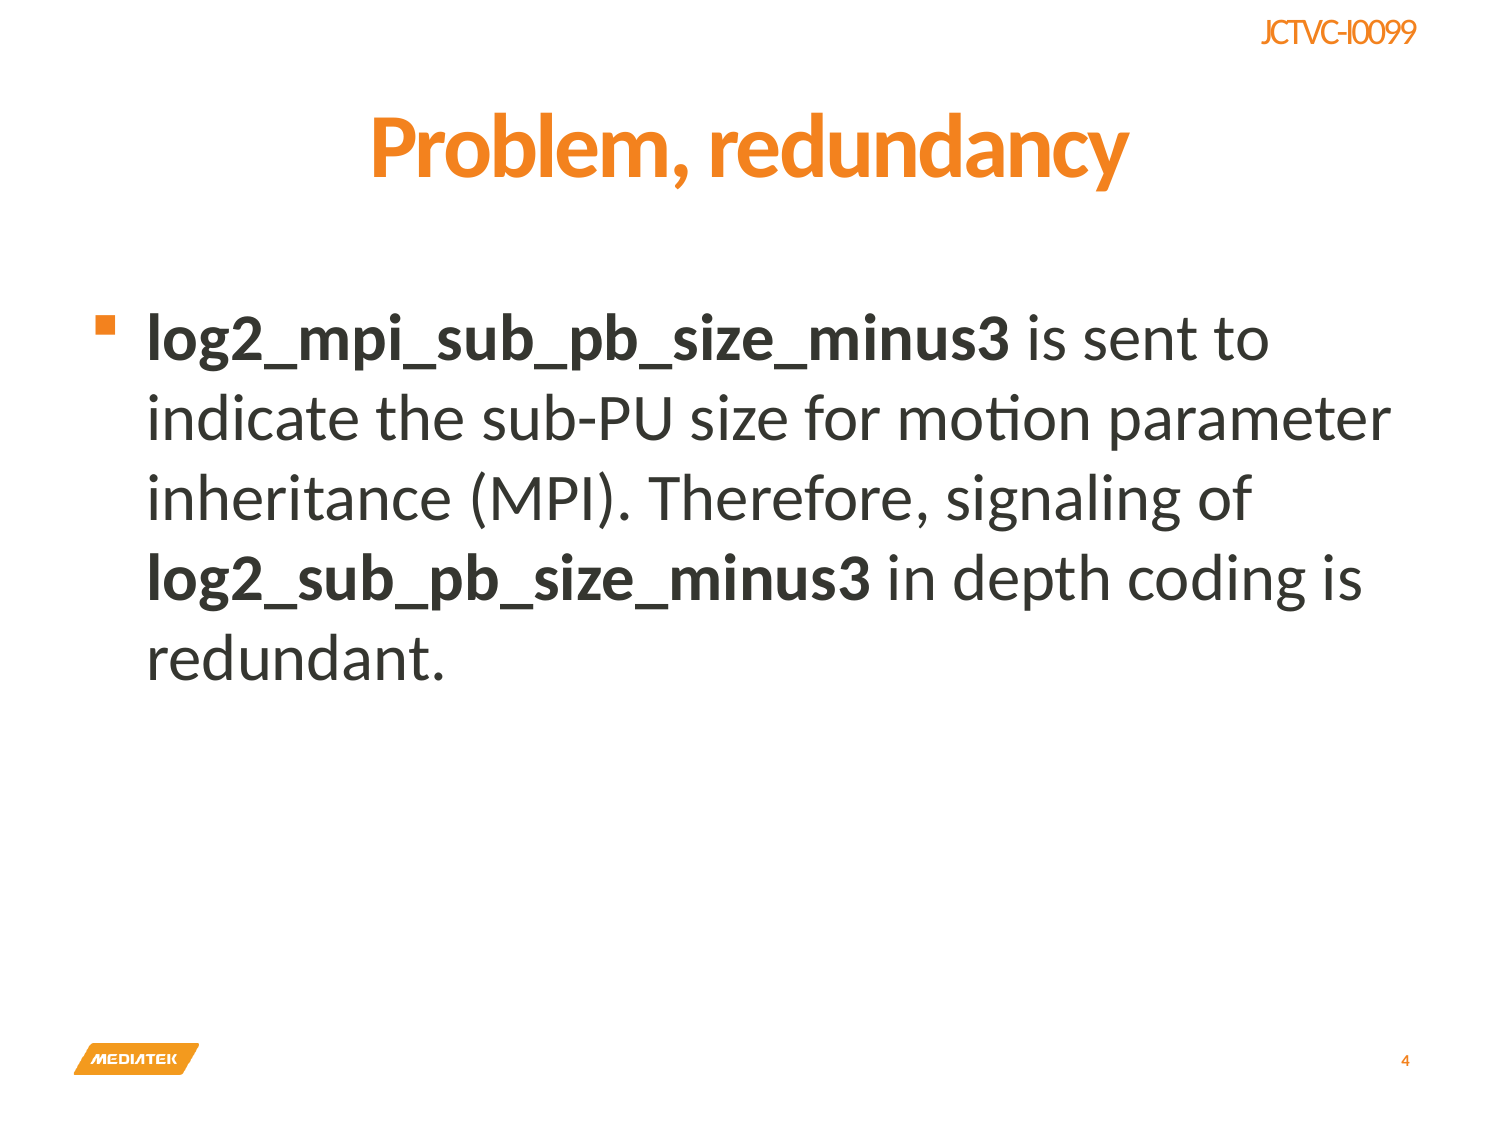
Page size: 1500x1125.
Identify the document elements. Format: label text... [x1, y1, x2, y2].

title Problem, redundancy [75, 99, 1425, 286]
slide_number 4 [1251, 1029, 1425, 1090]
list log2_mpi_sub_pb_size_minus3 is sent to indicate the sub-PU size for motion parameter inheritance (MPI). Therefore, signaling of log2_sub_pb_size_minus3 in depth coding is redundant. [75, 286, 1425, 990]
picture [73, 1043, 199, 1075]
